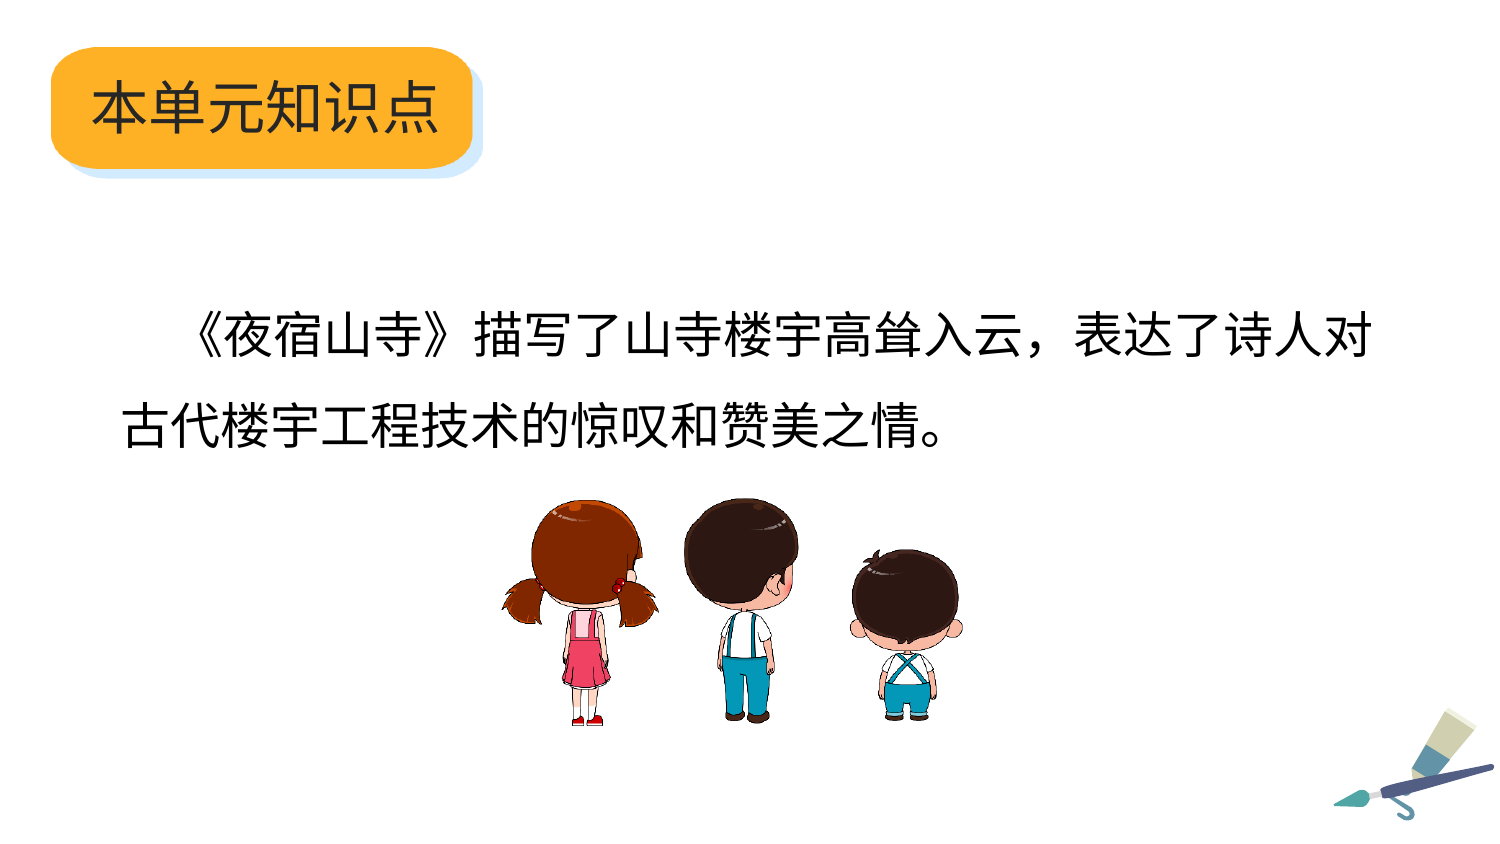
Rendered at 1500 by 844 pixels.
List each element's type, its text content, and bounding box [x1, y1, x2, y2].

text_box 《夜宿山寺》描写了山寺楼宇高耸入云，表达了诗人对古代楼宇工程技术的惊叹和赞美之情。 [109, 254, 1416, 461]
picture [482, 463, 997, 780]
picture [51, 47, 483, 179]
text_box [1358, 708, 1481, 844]
